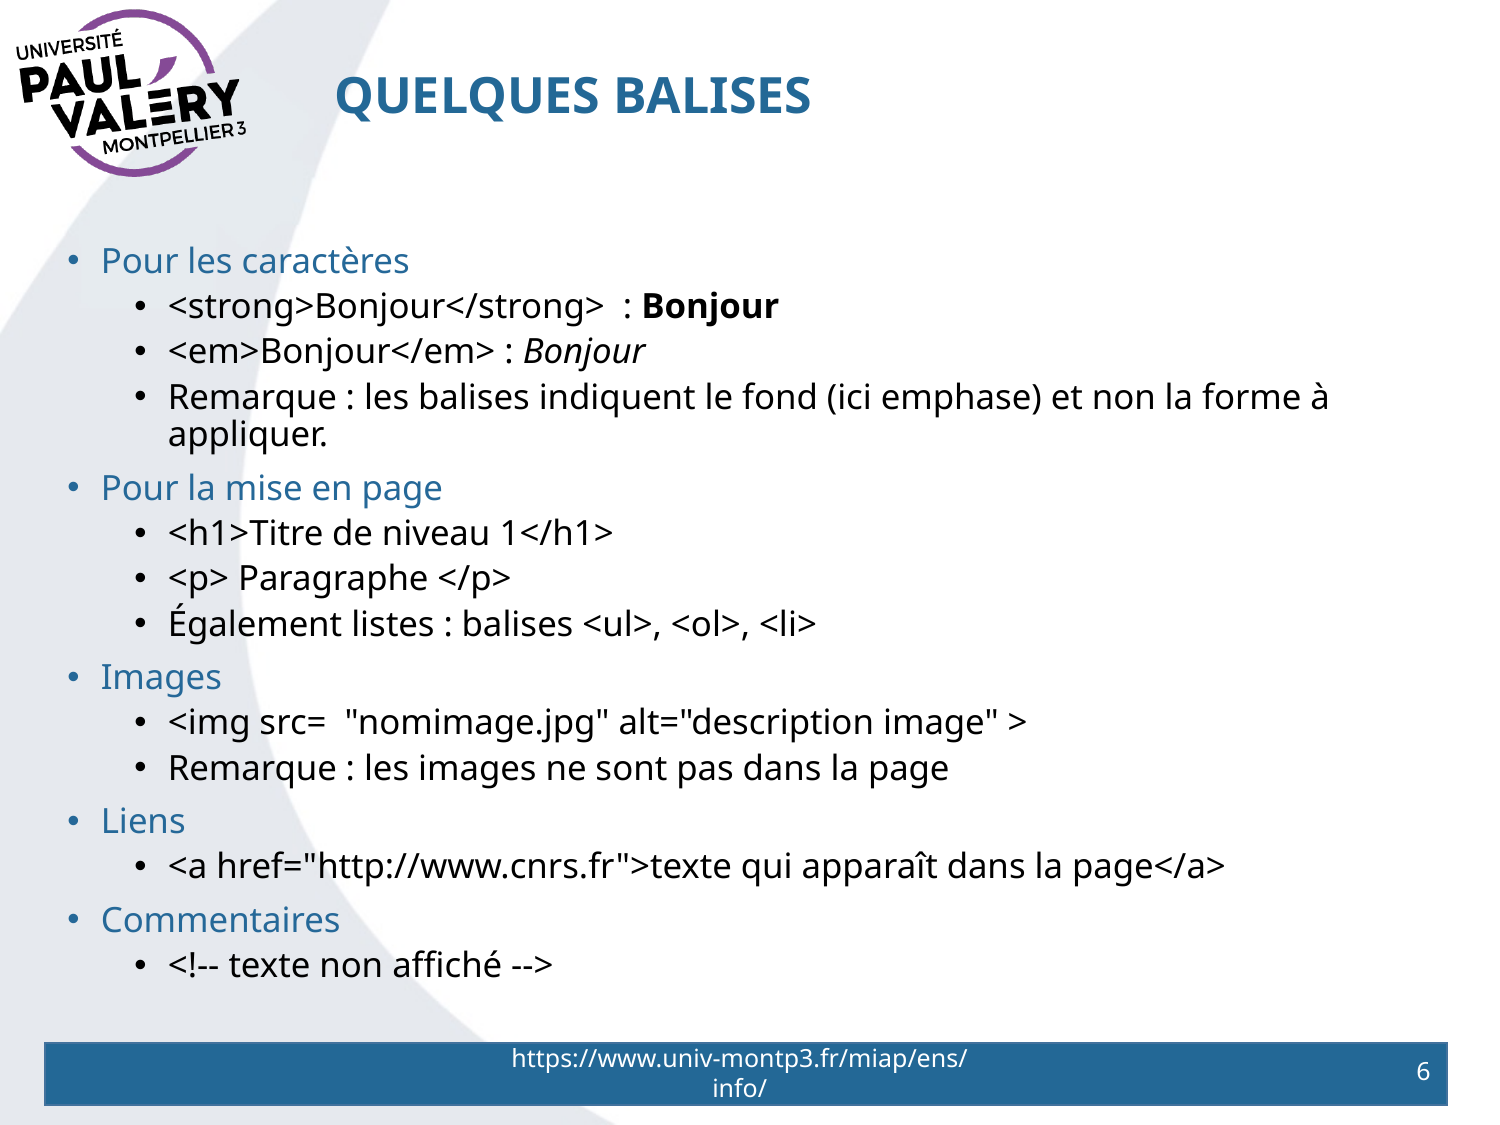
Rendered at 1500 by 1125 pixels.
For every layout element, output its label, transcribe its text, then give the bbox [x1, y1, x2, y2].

picture [0, 0, 1500, 1125]
list Pour les caractères <strong>Bonjour</strong> : Bonjour <em>Bonjour</em> : Bonjour Remarque : les balises indiquent le fond (ici emphase) et non la forme à appliquer. Pour la mise en page <h1>Titre de niveau 1</h1> <p> Paragraphe </p> Également listes : balises <ul>, <ol>, <li> Images <img src= "nomimage.jpg" alt="description image" > Remarque : les images ne sont pas dans la page Liens <a href="http://www.cnrs.fr">texte qui apparaît dans la page</a> Commentaires <!-- texte non affiché --> [52, 235, 1446, 1001]
footer https://www.univ-montp3.fr/miap/ens/info/ [476, 1042, 1004, 1103]
title Quelques balises [319, 28, 1446, 168]
slide_number 6 [1107, 1042, 1446, 1103]
